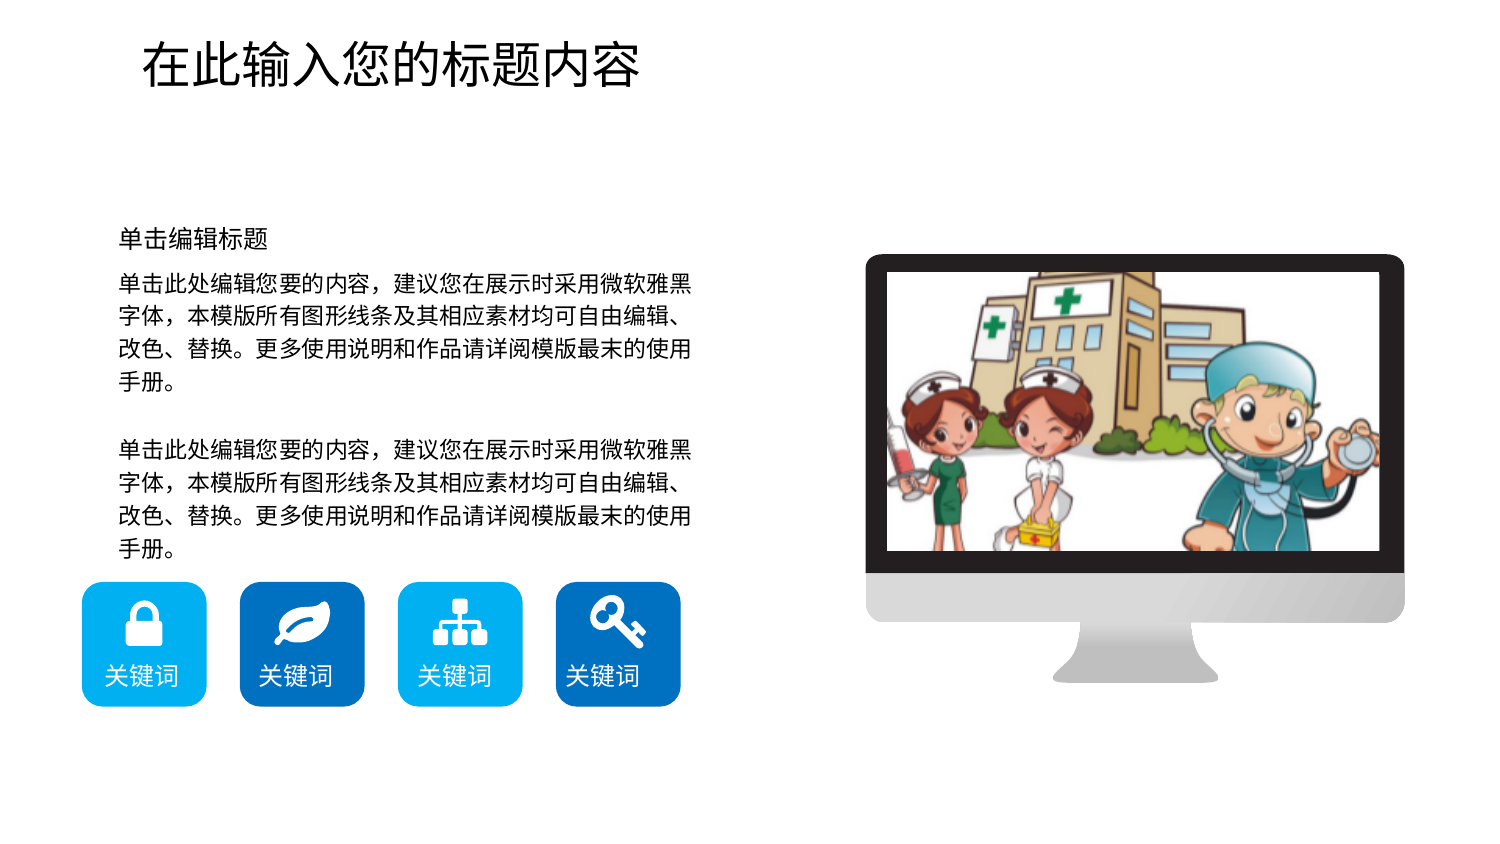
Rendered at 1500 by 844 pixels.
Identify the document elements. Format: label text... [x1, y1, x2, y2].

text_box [865, 253, 1405, 683]
text_box 单击此处编辑您要的内容，建议您在展示时采用微软雅黑字体，本模版所有图形线条及其相应素材均可自由编辑、改色、替换。更多使用说明和作品请详阅模版最末的使用手册。 [118, 263, 702, 396]
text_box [239, 581, 365, 707]
text_box 在此输入您的标题内容 [125, 26, 740, 102]
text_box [81, 581, 210, 707]
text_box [555, 581, 681, 707]
text_box 单击编辑标题 [118, 223, 457, 254]
text_box 单击此处编辑您要的内容，建议您在展示时采用微软雅黑字体，本模版所有图形线条及其相应素材均可自由编辑、改色、替换。更多使用说明和作品请详阅模版最末的使用手册。 [118, 430, 702, 563]
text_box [397, 581, 523, 707]
